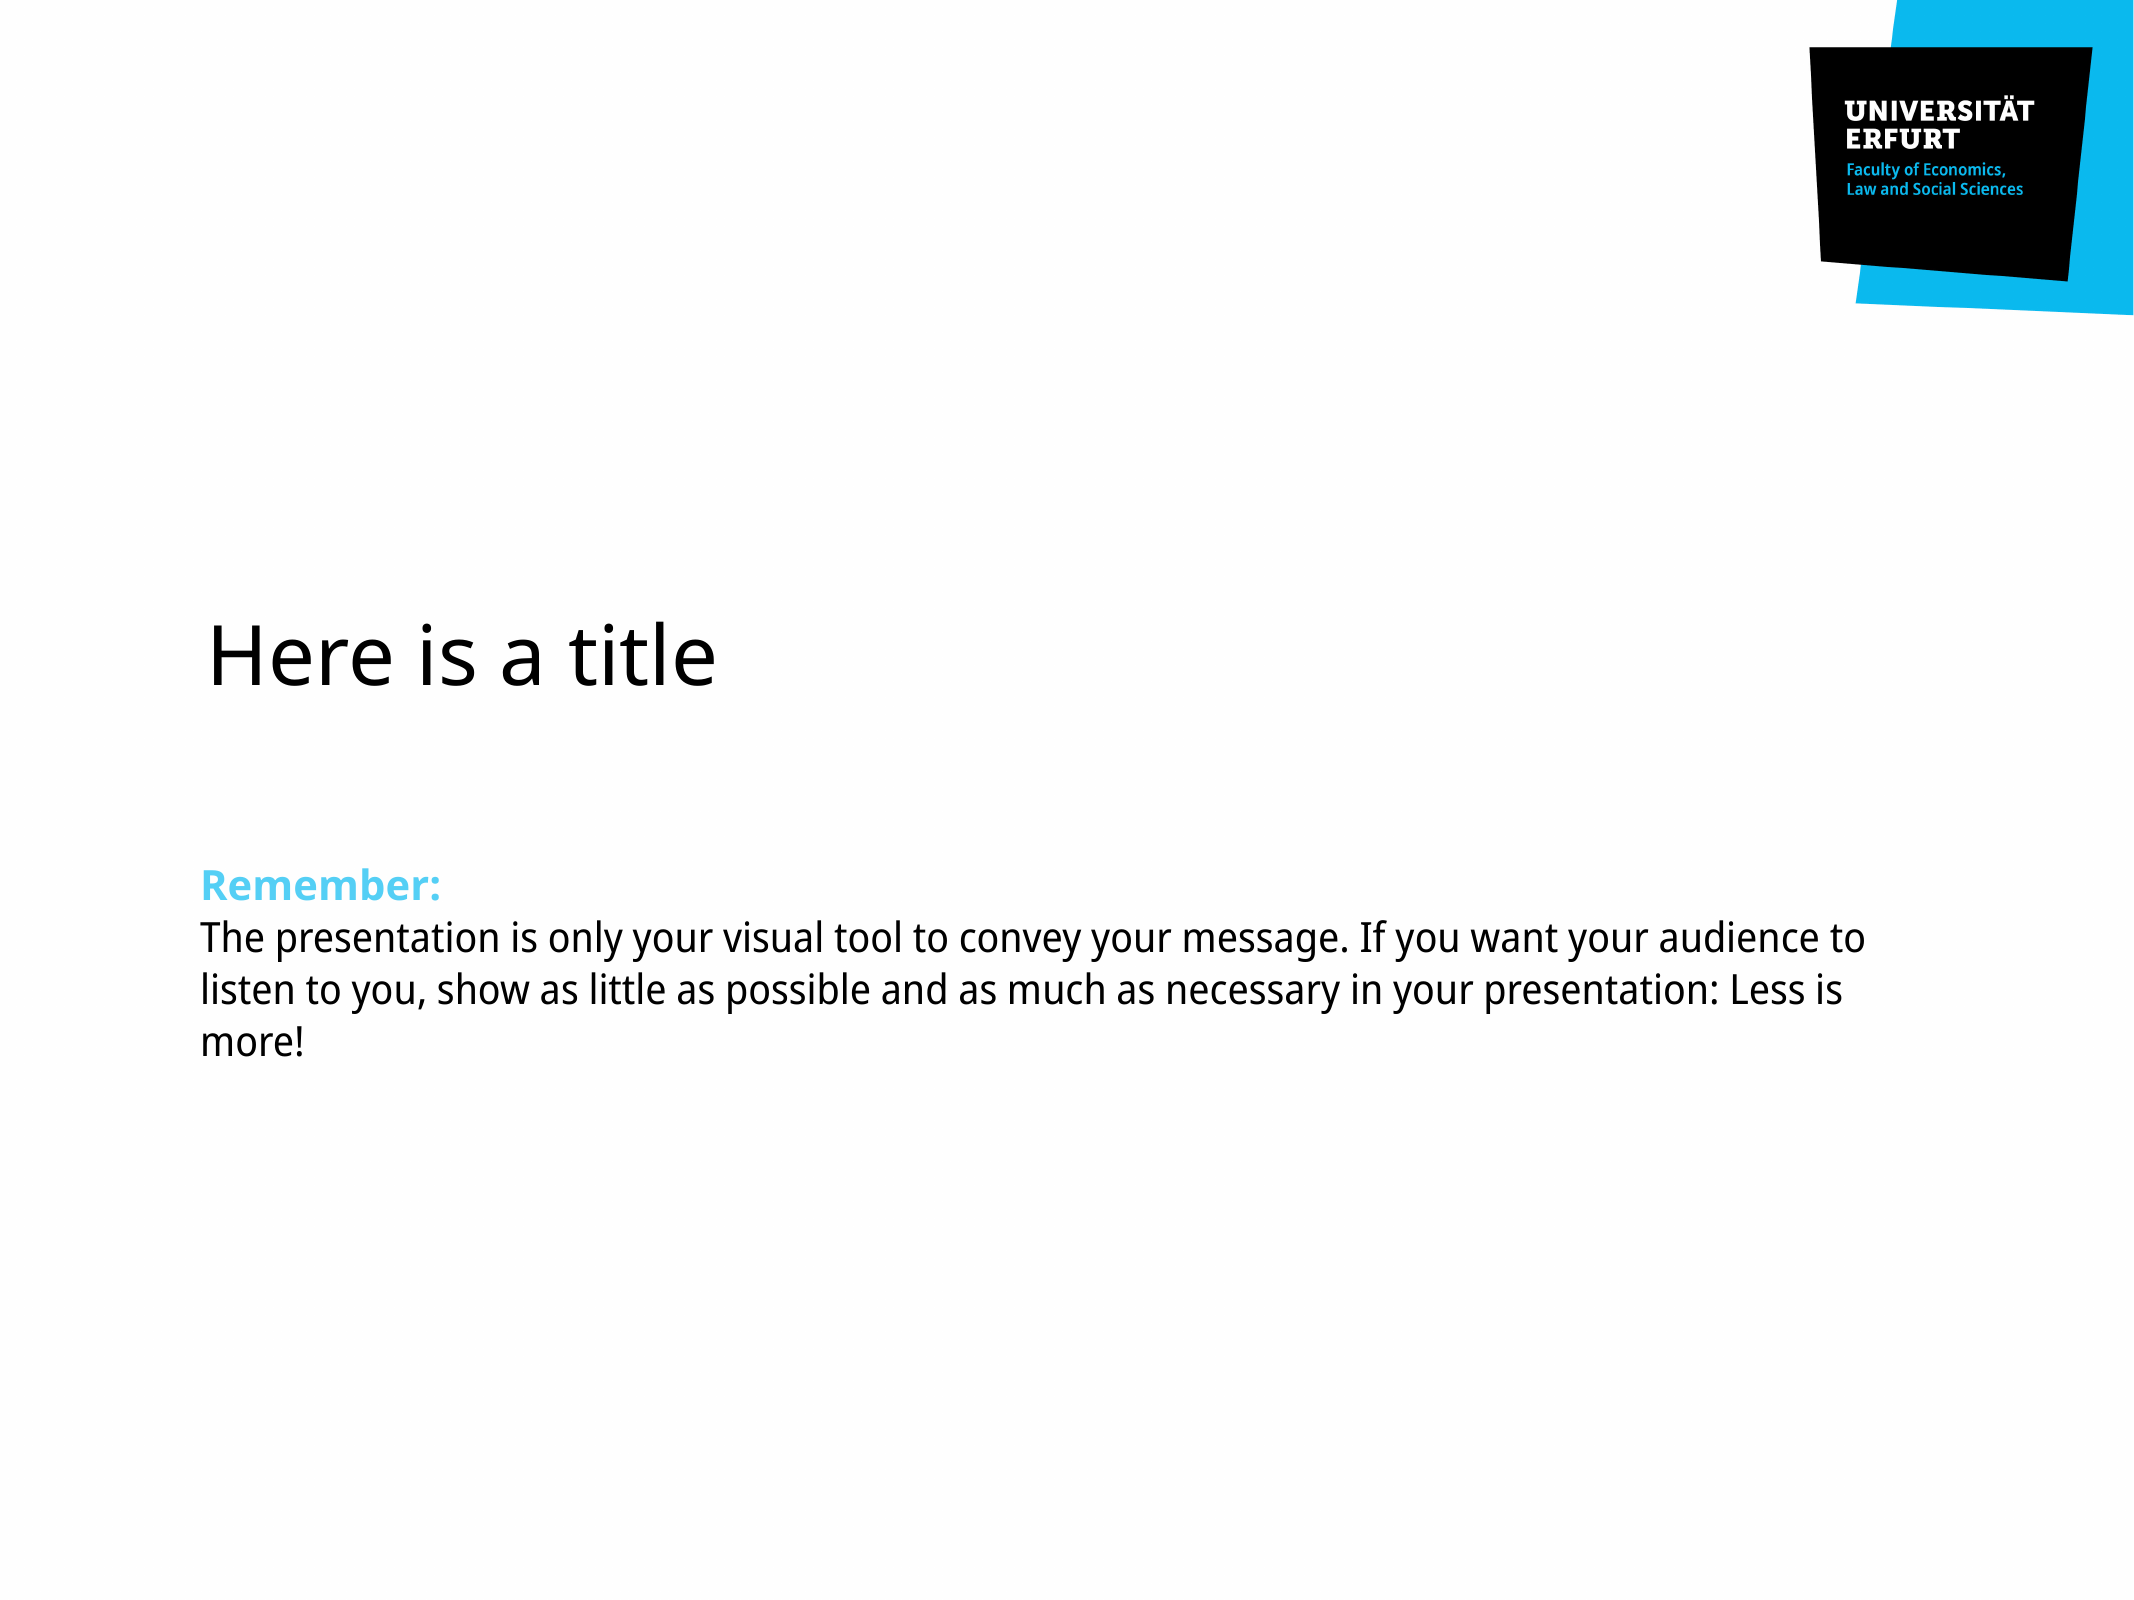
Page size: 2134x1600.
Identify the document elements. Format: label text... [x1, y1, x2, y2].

text_box Remember: The presentation is only your visual tool to convey your message. If you want your audience to listen to you, show as little as possible and as much as necessary in your presentation: Less is more! [191, 847, 1909, 1089]
picture [0, 0, 2134, 1600]
text_box Here is a title [191, 594, 1711, 825]
